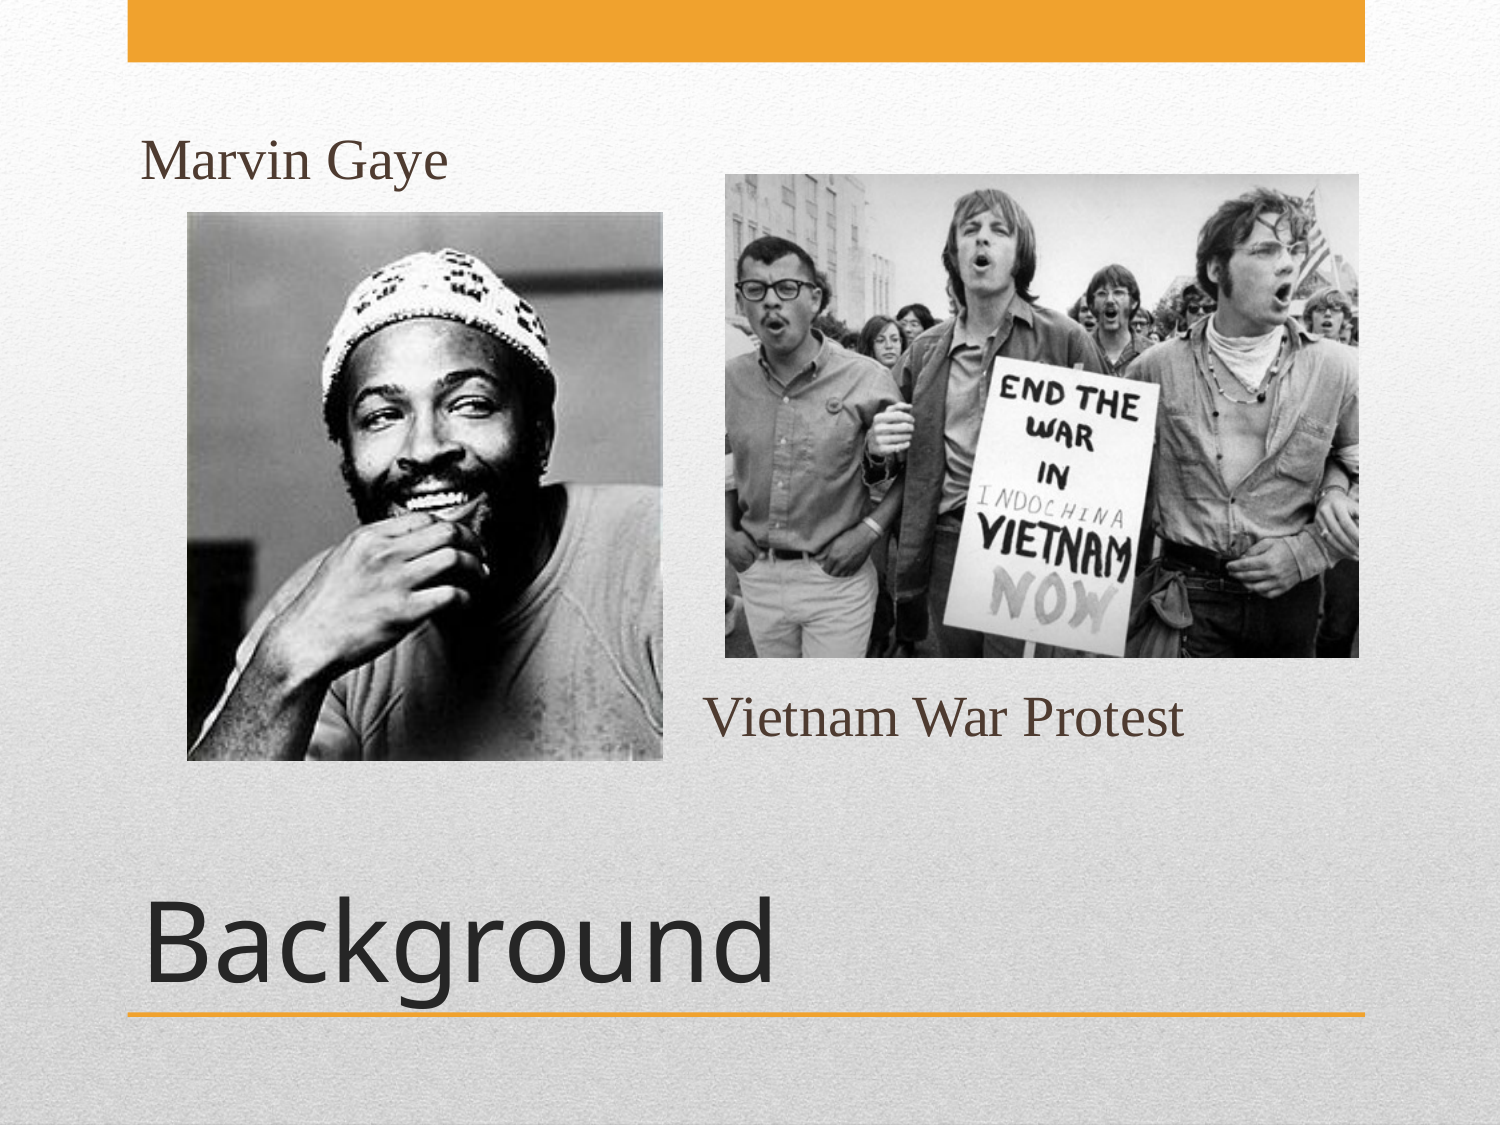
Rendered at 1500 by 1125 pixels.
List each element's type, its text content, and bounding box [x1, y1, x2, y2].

list Vietnam War Protest [687, 662, 1288, 763]
list Marvin Gaye [125, 99, 725, 213]
title Background [125, 750, 1238, 1013]
picture [724, 174, 1360, 659]
picture [186, 211, 664, 762]
